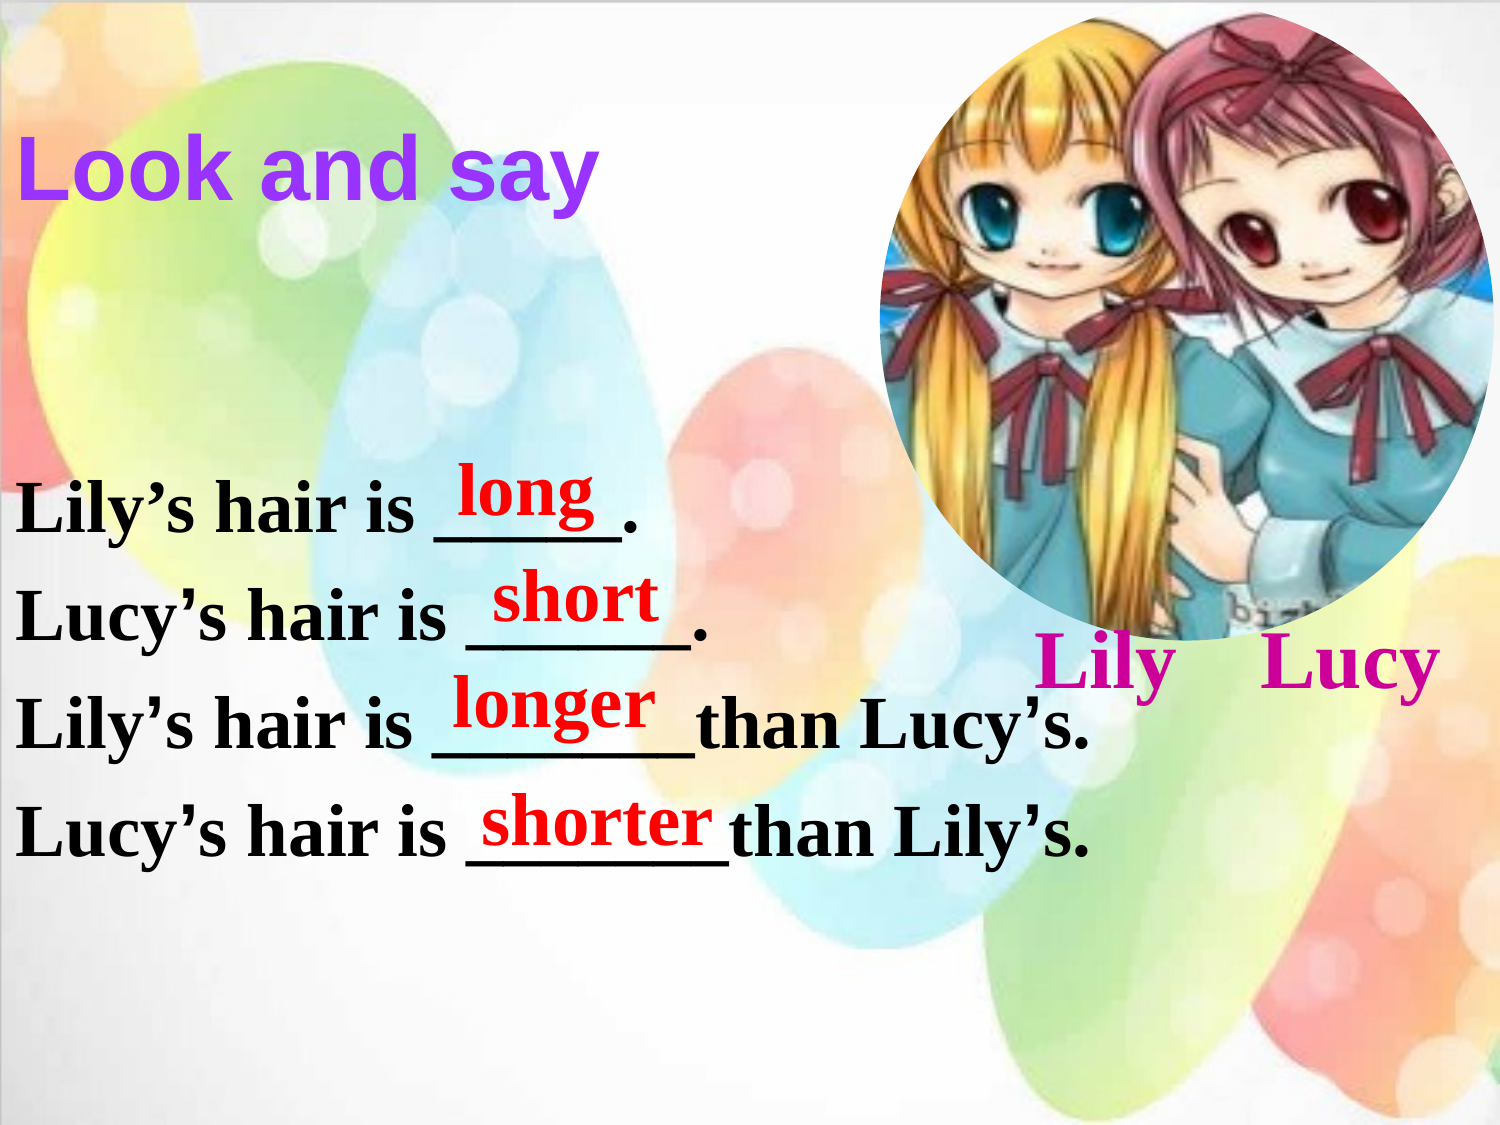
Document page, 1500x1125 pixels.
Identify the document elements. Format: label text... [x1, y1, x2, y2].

text_box short [477, 538, 675, 644]
text_box long [442, 432, 610, 538]
picture [0, 0, 1500, 1125]
text_box Lily Lucy [1019, 650, 1469, 713]
text_box longer [418, 645, 672, 750]
text_box Look and say [0, 101, 698, 226]
text_box shorter [466, 763, 730, 868]
text_box Lily’s hair is _____. Lucy’s hair is ______. Lily’s hair is _______than Lucy’s. Lucy’s hair is _______than Lily’s. [0, 432, 1126, 880]
